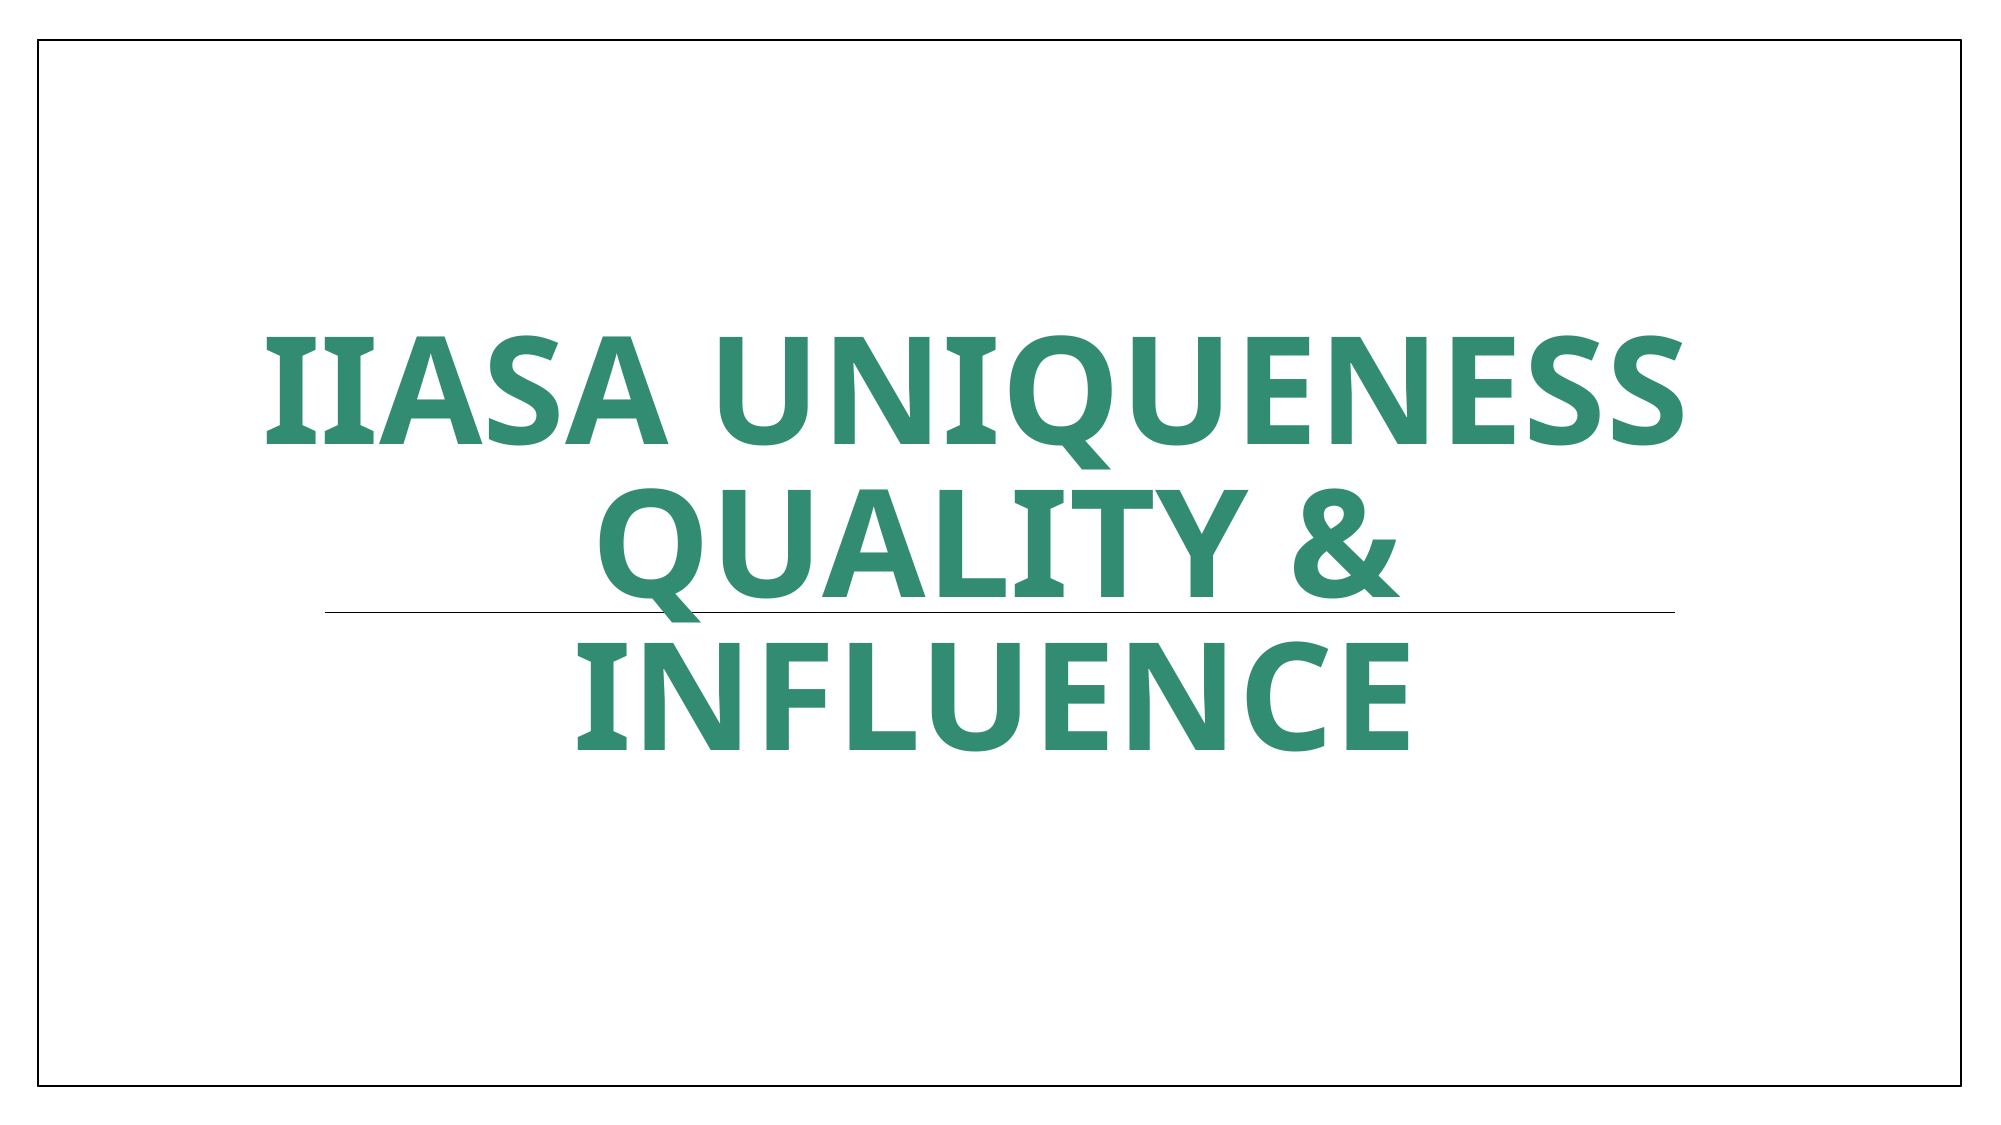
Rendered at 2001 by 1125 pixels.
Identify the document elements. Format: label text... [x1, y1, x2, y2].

title IIASA uniqueness quality & influence [178, 308, 1814, 789]
